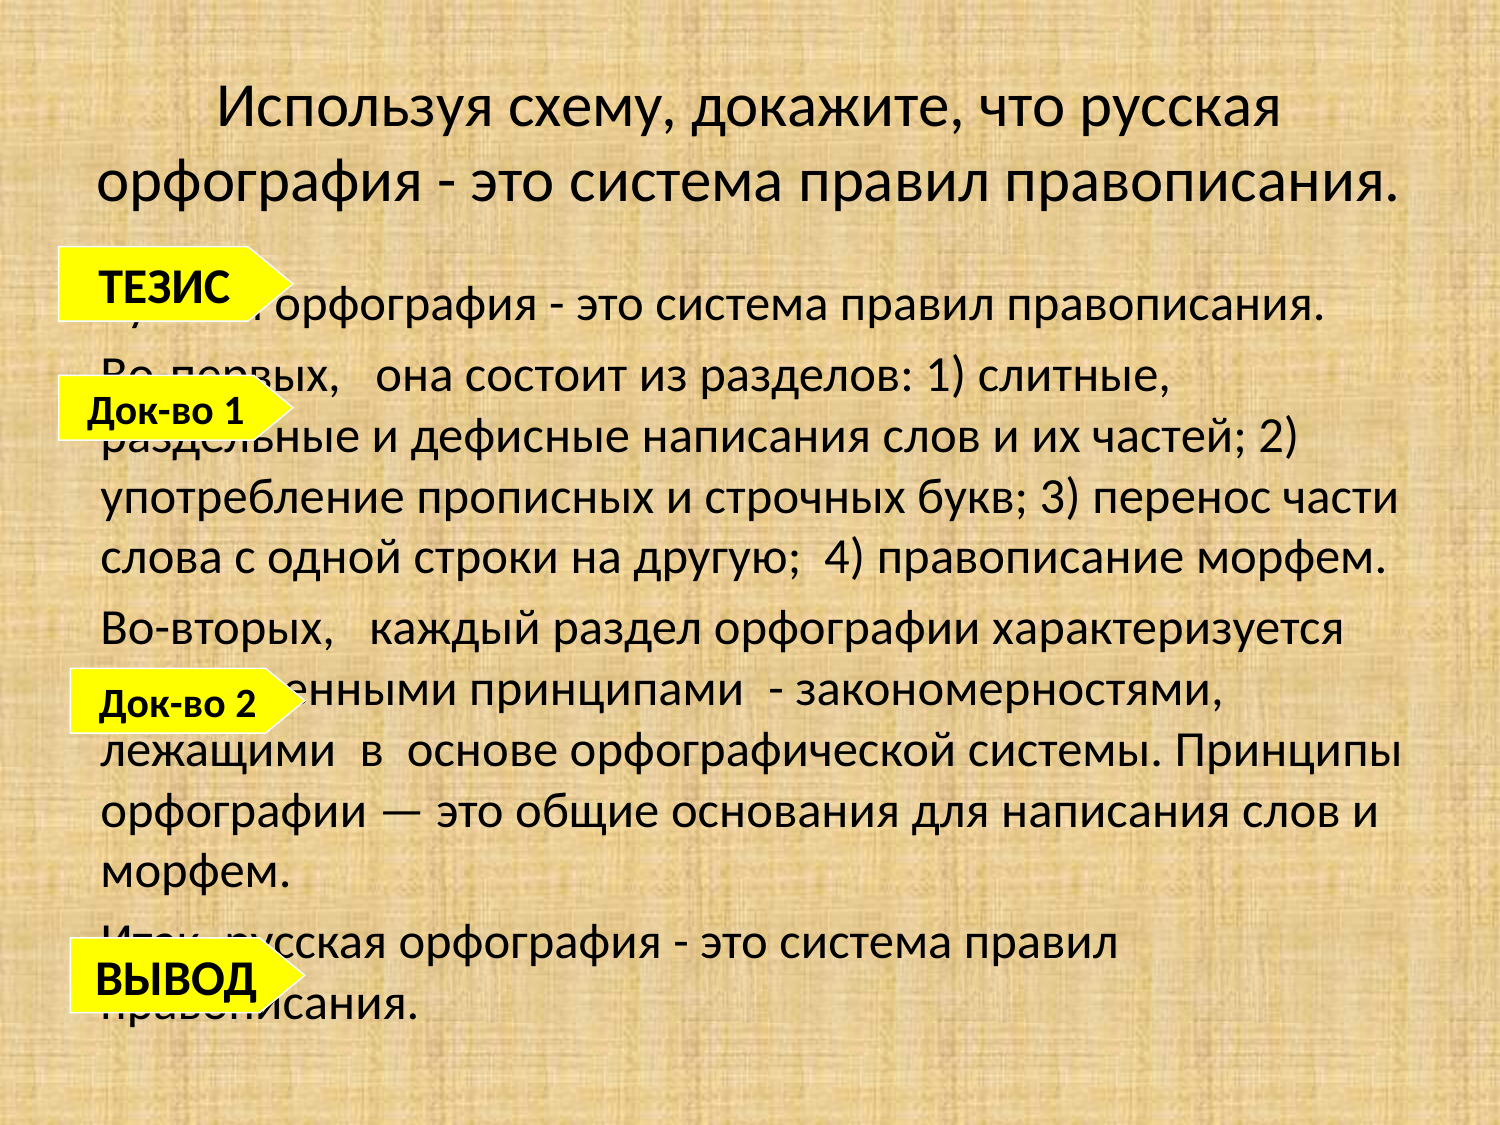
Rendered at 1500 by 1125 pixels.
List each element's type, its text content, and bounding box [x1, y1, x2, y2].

title Используя схему, докажите, что русская орфография - это система правил правописания. [75, 45, 1425, 233]
picture [0, 0, 1500, 1125]
text_box ТЕЗИС [58, 246, 293, 322]
text_box Док-во 2 [70, 668, 305, 734]
text_box Док-во 1 [58, 375, 293, 441]
text_box ВЫВОД [70, 937, 305, 1013]
list Русская орфография - это система правил правописания. Во-первых, она состоит из разделов: 1) слитные, раздельные и дефисные написания слов и их частей; 2) употребление прописных и строчных букв; 3) перенос части слова с одной строки на другую; 4) правописание морфем. Во-вторых, каждый раздел орфографии характеризуется определенными принципами - закономерностями, лежащими в основе орфографической системы. Принципы орфографии — это общие основания для написания слов и морфем. Итак, русская орфография - это система правил правописания. [35, 262, 1425, 1090]
